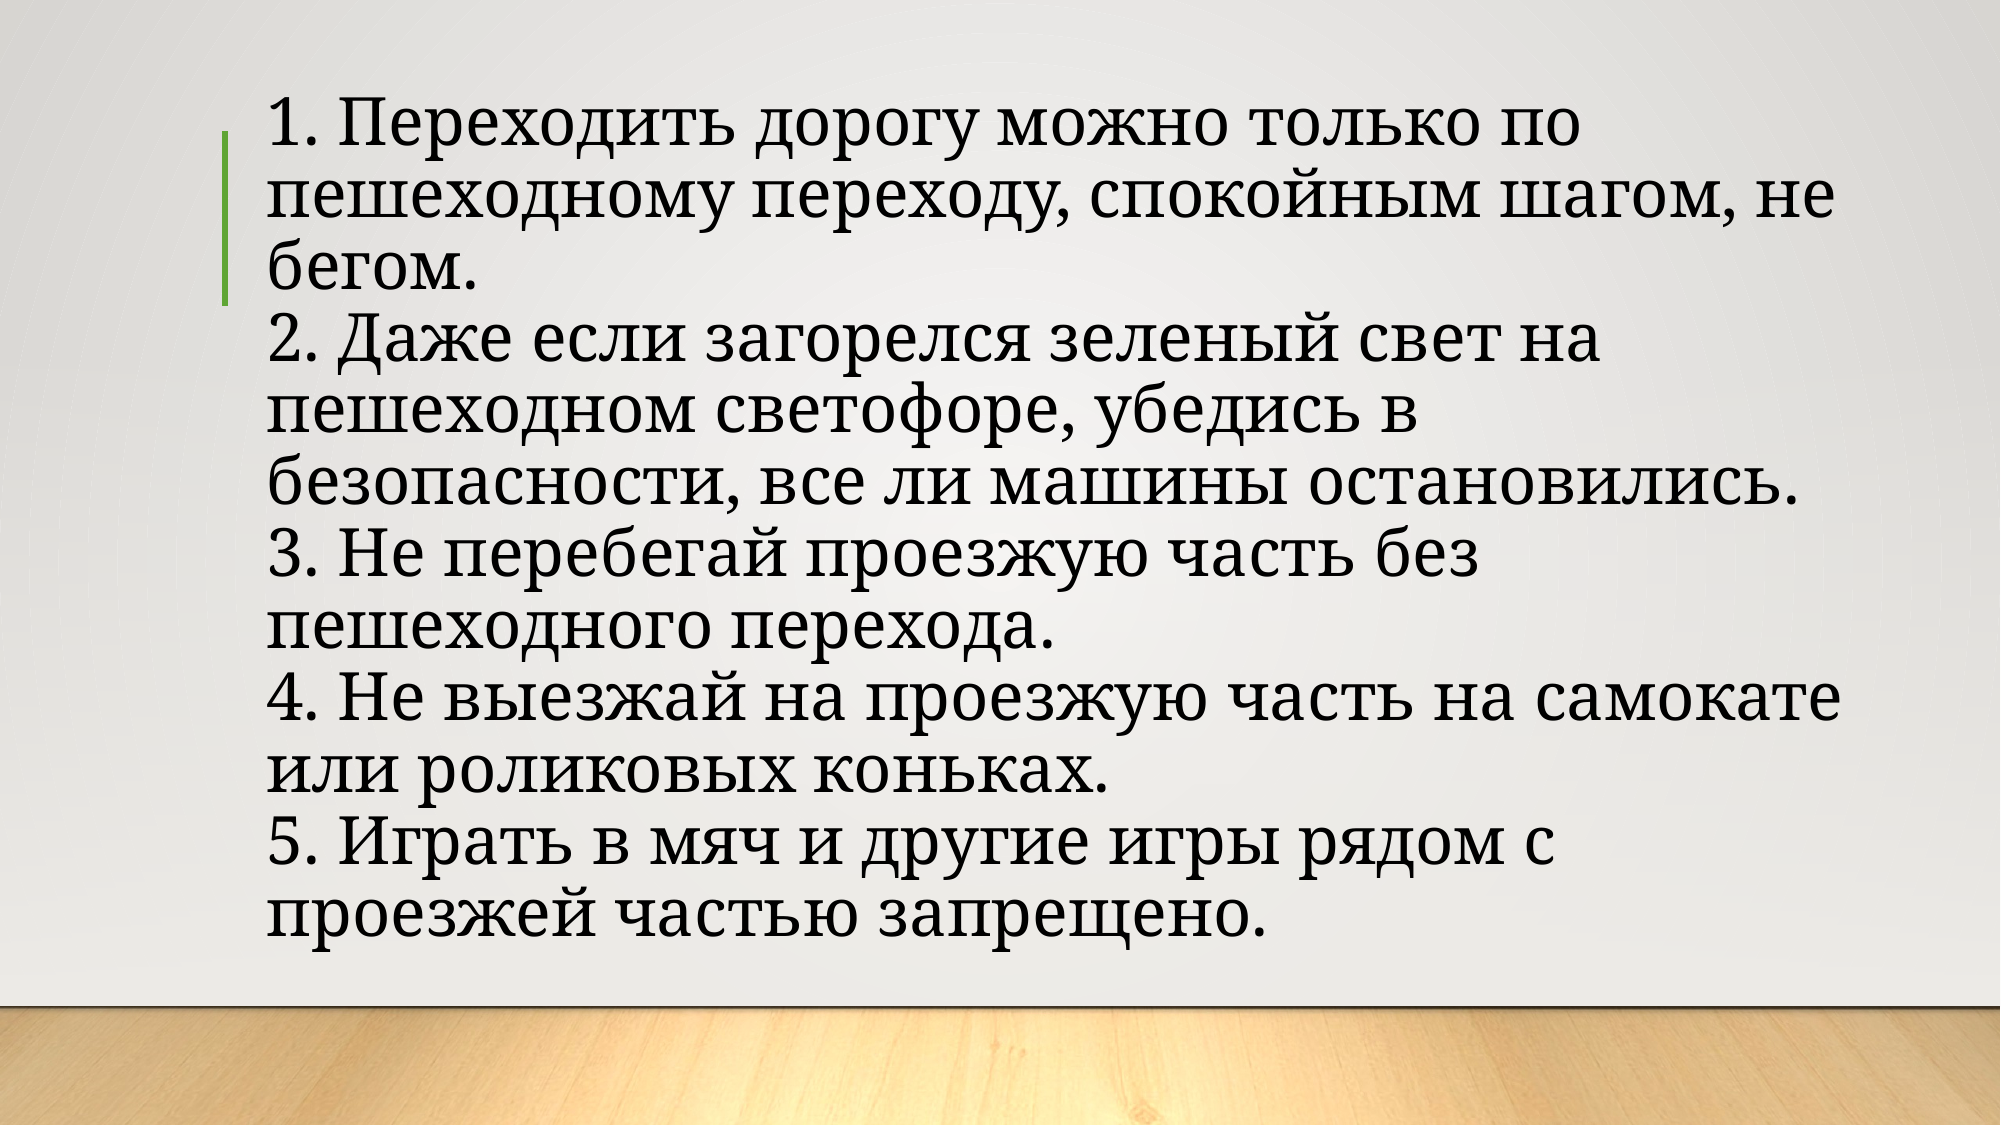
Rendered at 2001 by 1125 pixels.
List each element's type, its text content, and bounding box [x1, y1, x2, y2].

title 1. Переходить дорогу можно только по пешеходному переходу, спокойным шагом, не бегом. 2. Даже если загорелся зеленый свет на пешеходном светофоре, убедись в безопасности, все ли машины остановились. 3. Не перебегай проезжую часть без пешеходного перехода. 4. Не выезжай на проезжую часть на самокате или роликовых коньках. 5. Играть в мяч и другие игры рядом с проезжей частью запрещено. [251, 131, 1905, 1039]
picture [0, 1006, 2000, 1125]
